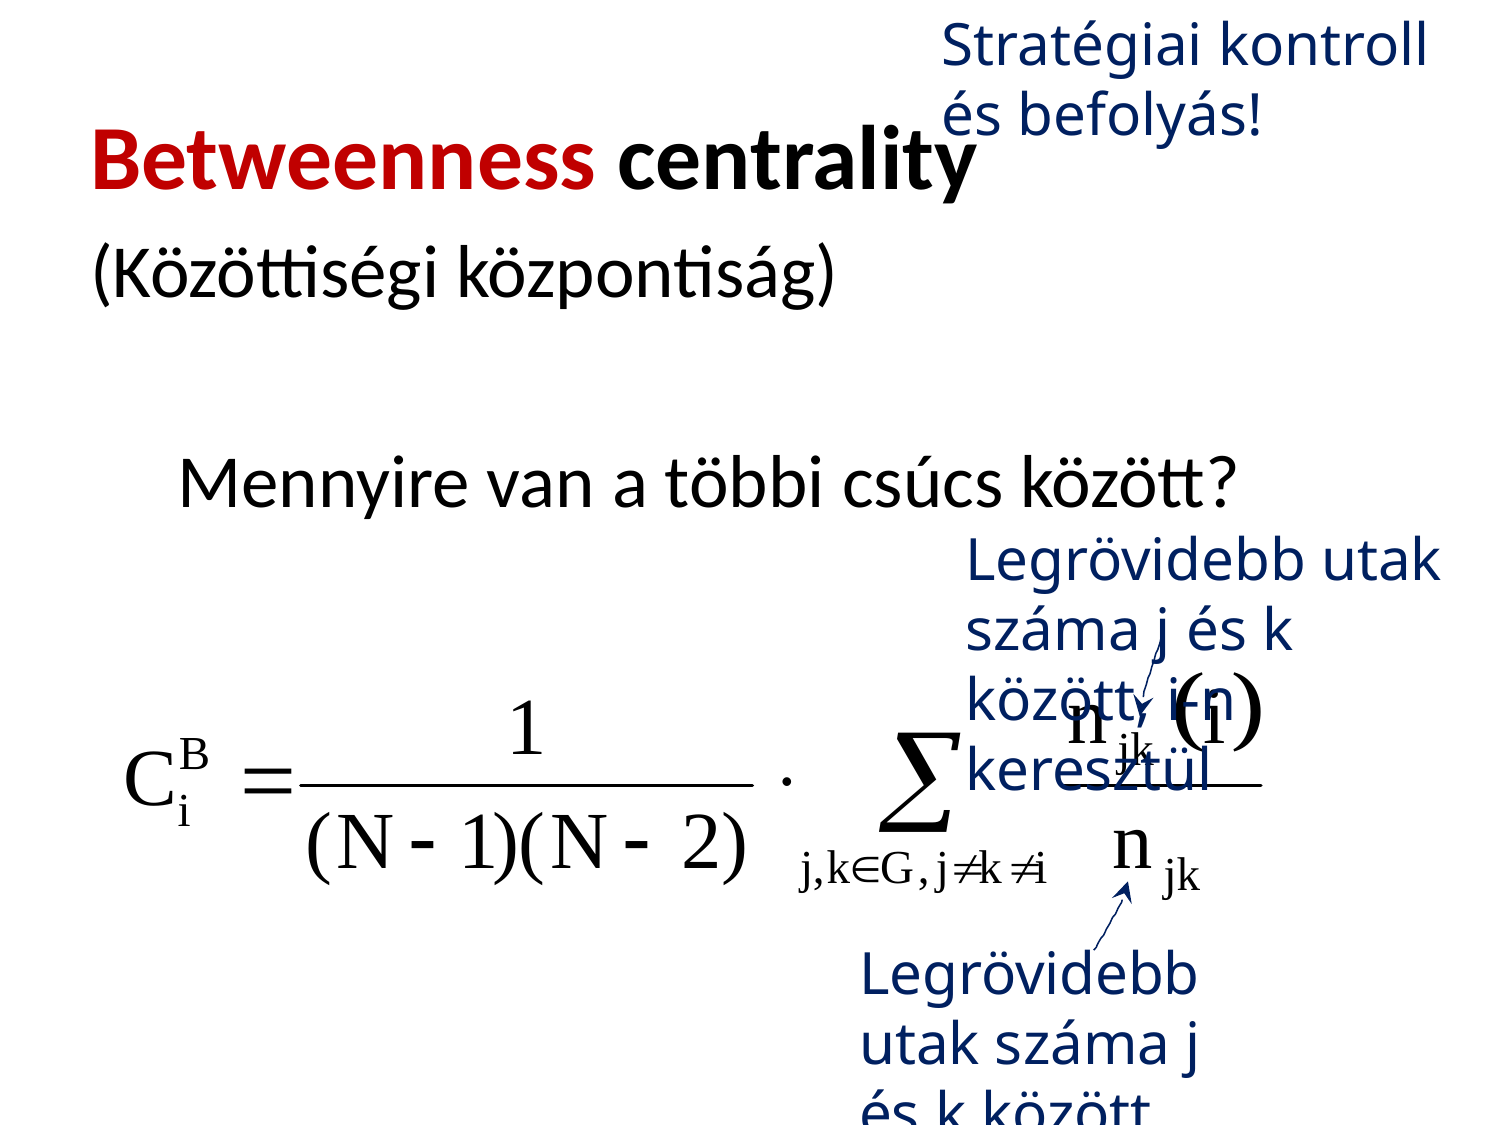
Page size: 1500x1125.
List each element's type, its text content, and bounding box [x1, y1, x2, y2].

list Betweenness centrality (Közöttiségi központiság) Mennyire van a többi csúcs között? [75, 90, 1425, 1005]
text_box Legrövidebb utak száma j és k között [844, 928, 1282, 1125]
text_box Legrövidebb utak száma j és k között, i-n keresztül [950, 515, 1500, 810]
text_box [111, 656, 1281, 915]
text_box Stratégiai kontroll és befolyás! [927, 1, 1500, 155]
text_box [1154, 635, 1164, 655]
text_box [1093, 922, 1112, 951]
